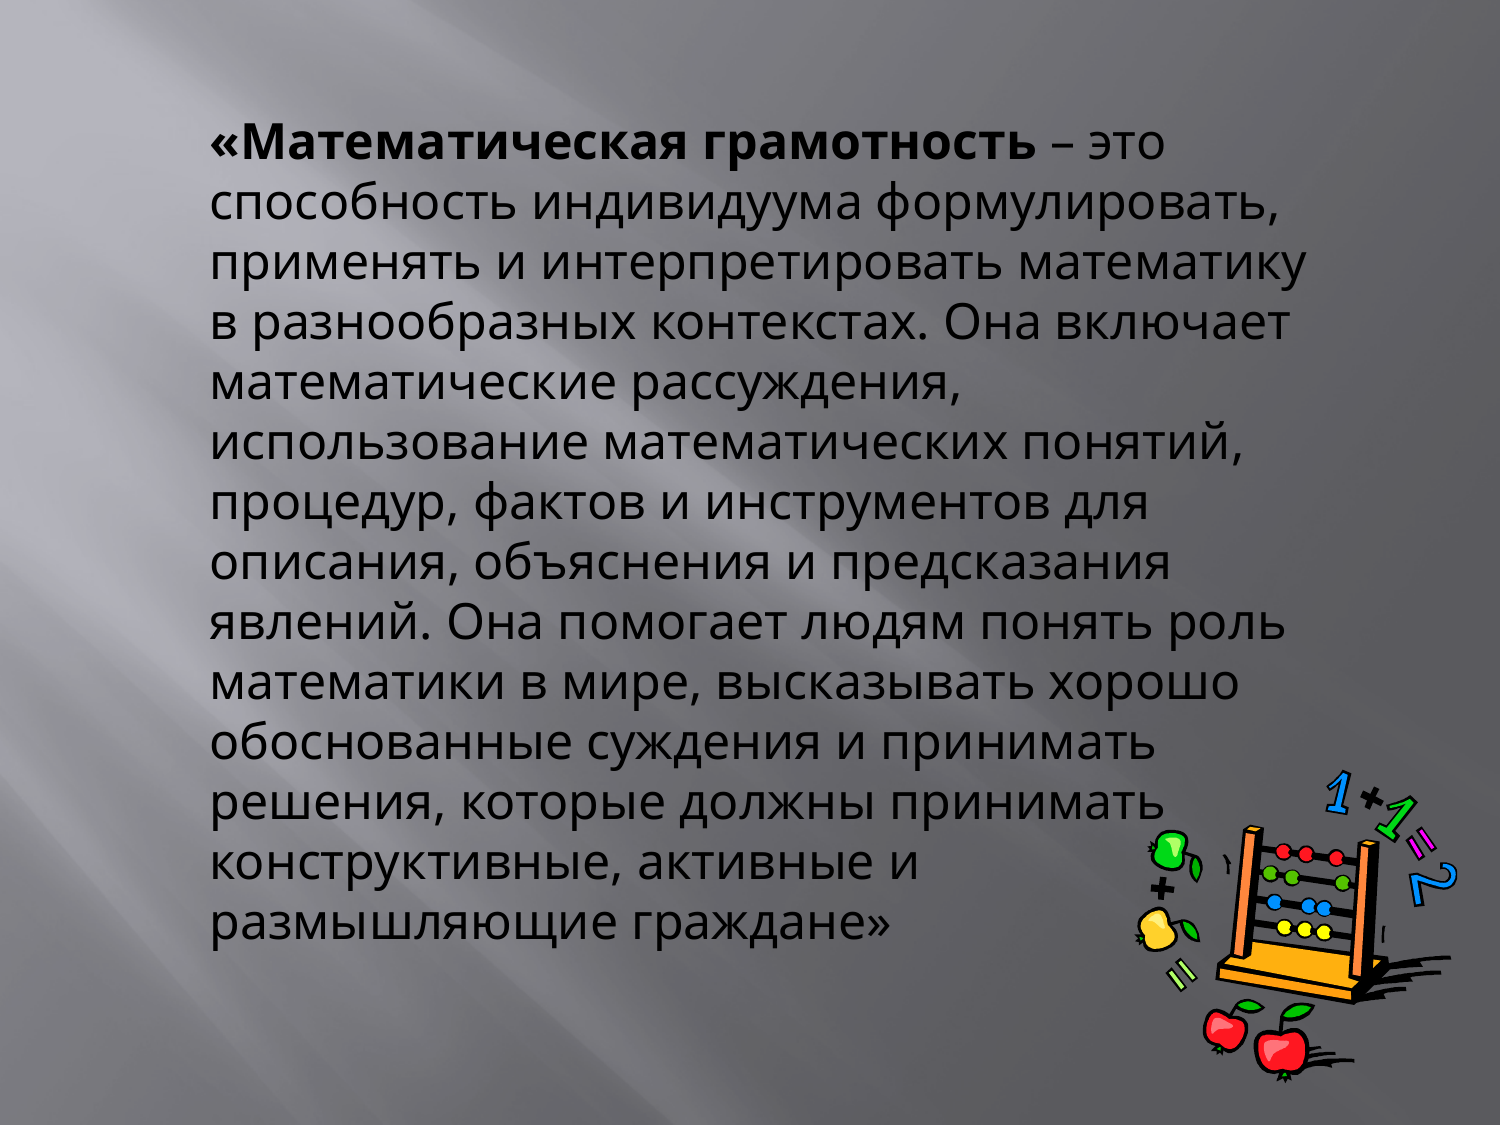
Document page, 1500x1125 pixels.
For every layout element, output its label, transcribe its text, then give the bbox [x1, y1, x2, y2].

text_box «Математическая грамотность – это способность индивидуума формулировать, применять и интерпретировать математику в разнообразных контекстах. Она включает математические рассуждения, использование математических понятий, процедур, фактов и инструментов для описания, объяснения и предсказания явлений. Она помогает людям понять роль математики в мире, высказывать хорошо обоснованные суждения и принимать решения, которые должны принимать конструктивные, активные и размышляющие граждане» [194, 101, 1353, 957]
picture [1129, 764, 1463, 1089]
